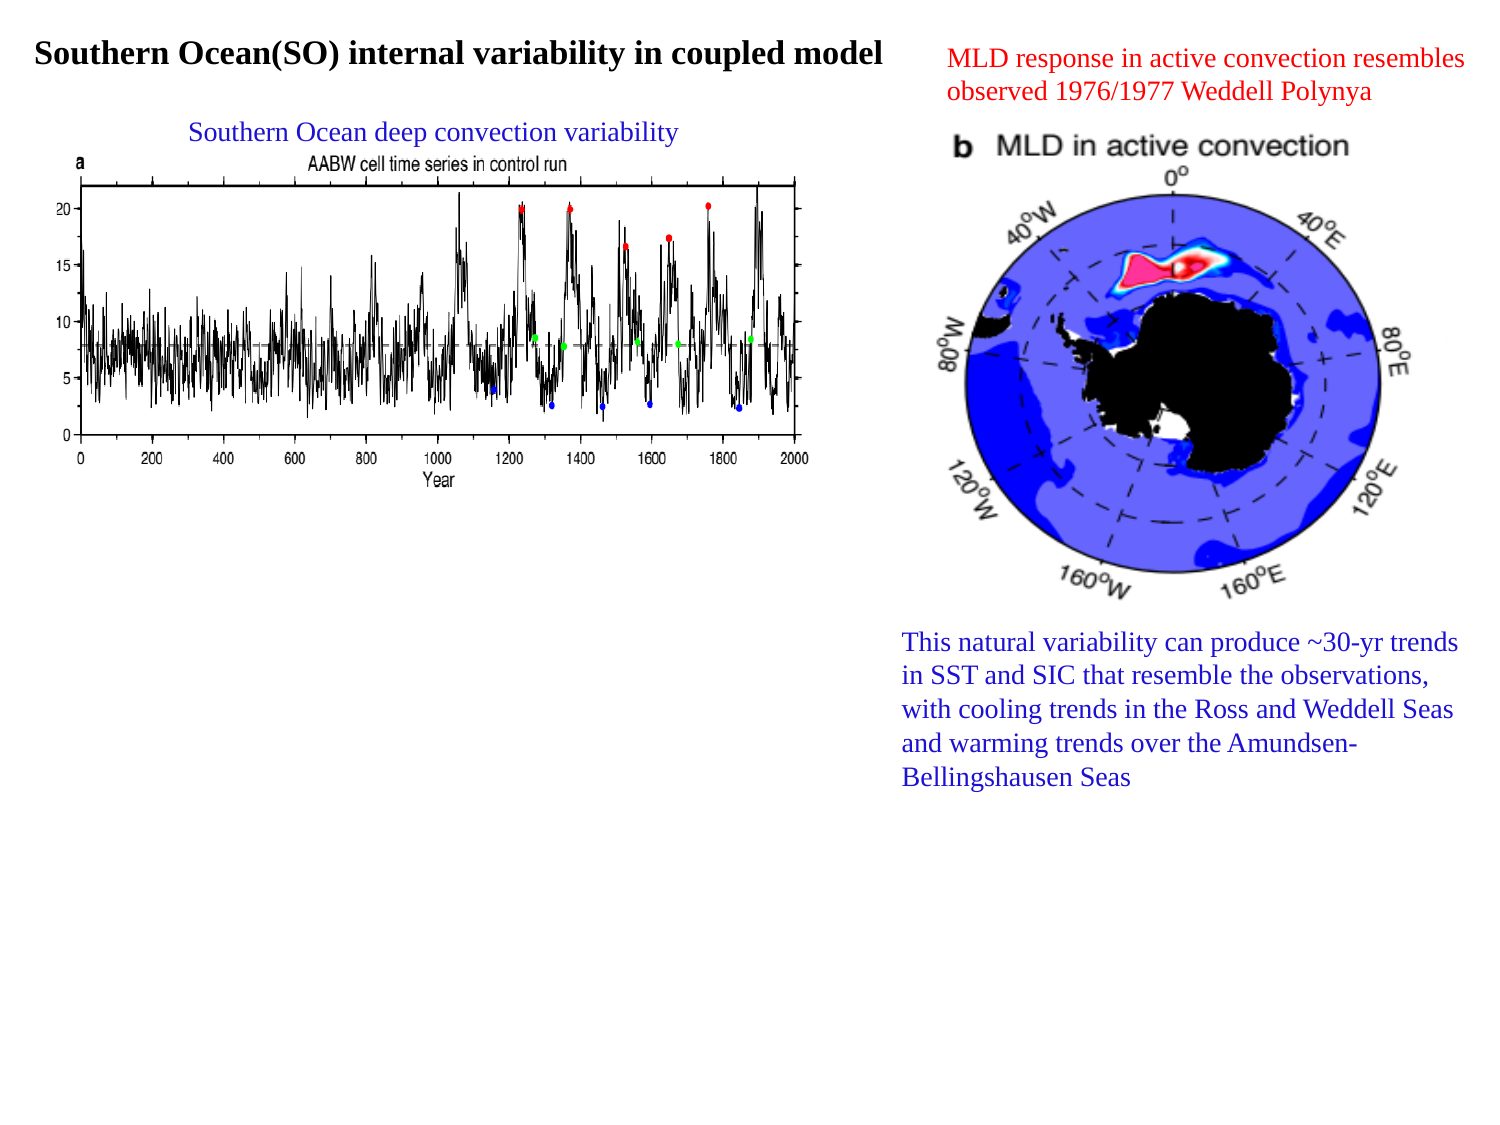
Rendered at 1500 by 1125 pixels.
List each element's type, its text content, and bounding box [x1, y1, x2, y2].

text_box MLD response in active convection resembles observed 1976/1977 Weddell Polynya [932, 31, 1500, 114]
text_box Southern Ocean(SO) internal variability in coupled model [22, 28, 900, 115]
picture [56, 140, 812, 511]
text_box This natural variability can produce ~30-yr trends in SST and SIC that resemble the observations, with cooling trends in the Ross and Weddell Seas and warming trends over the Amundsen-Bellingshausen Seas [886, 615, 1485, 799]
picture [924, 114, 1447, 611]
text_box Southern Ocean deep convection variability [173, 106, 695, 139]
